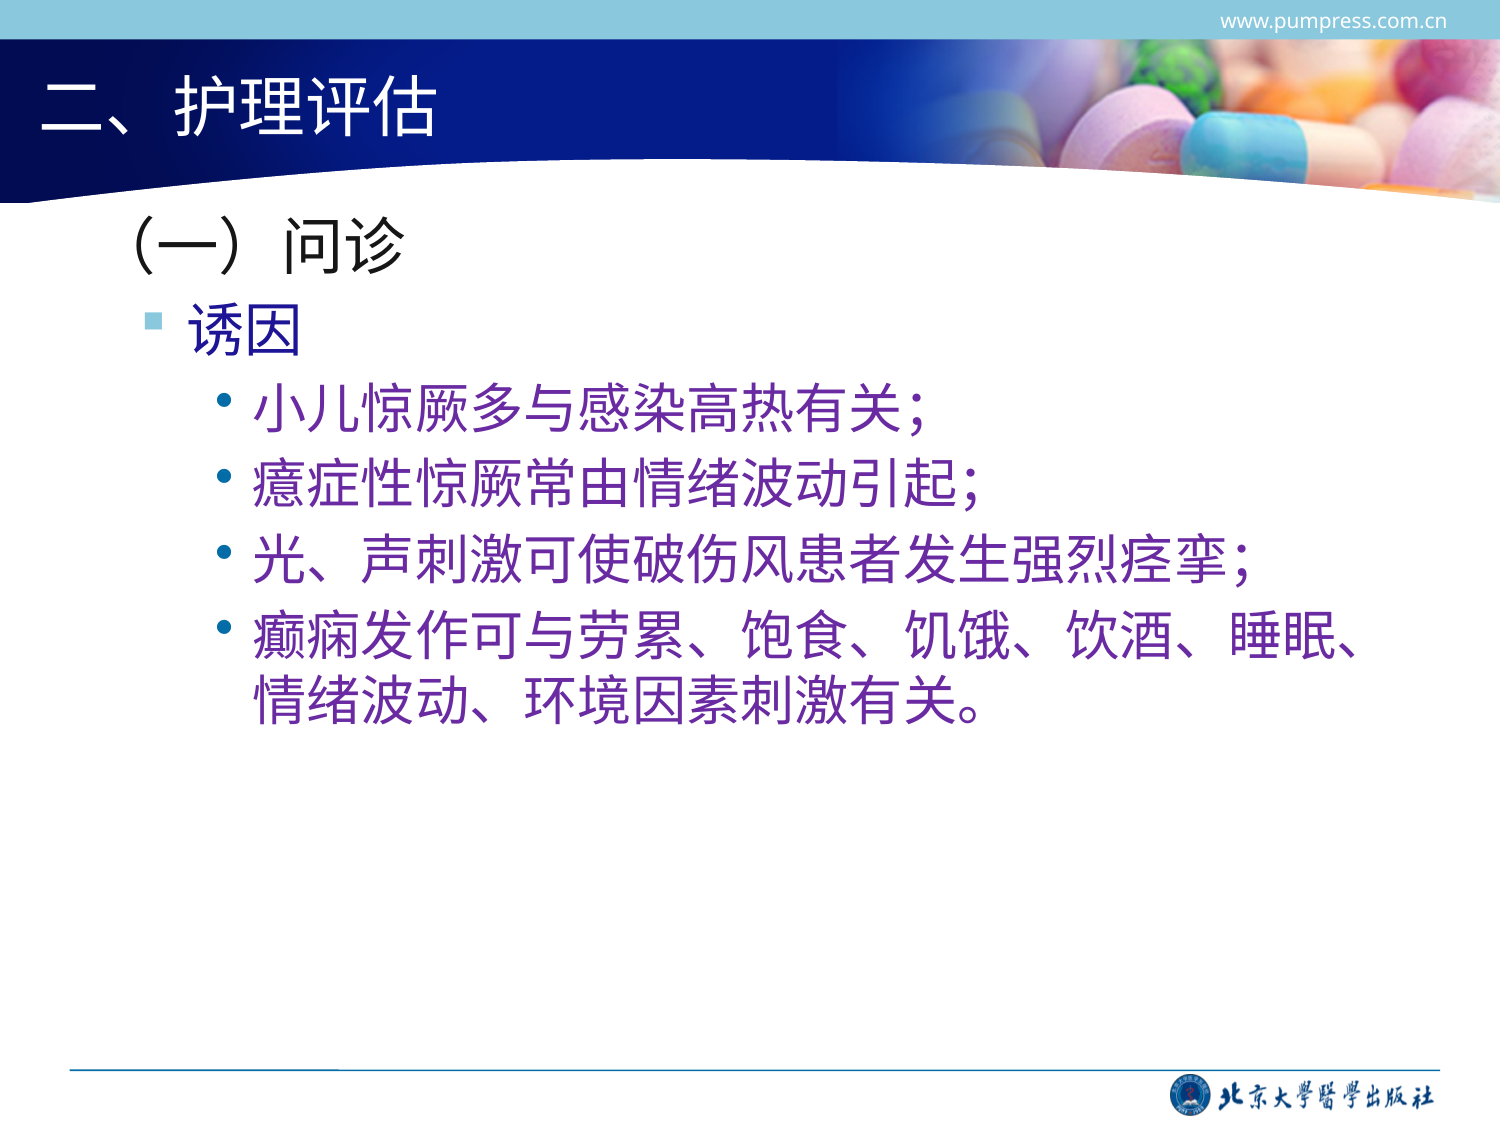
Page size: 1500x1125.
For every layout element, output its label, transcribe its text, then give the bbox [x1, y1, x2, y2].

picture [0, 40, 1500, 203]
list （一）问诊 诱因 小儿惊厥多与感染高热有关； 癔症性惊厥常由情绪波动引起； 光、声刺激可使破伤风患者发生强烈痉挛； 癫痫发作可与劳累、饱食、饥饿、饮酒、睡眠、情绪波动、环境因素刺激有关。 [49, 198, 1442, 1026]
title 二、护理评估 [23, 58, 1349, 152]
slide_number www.pumpress.com.cn [1024, 0, 1463, 38]
picture [1170, 1074, 1436, 1118]
